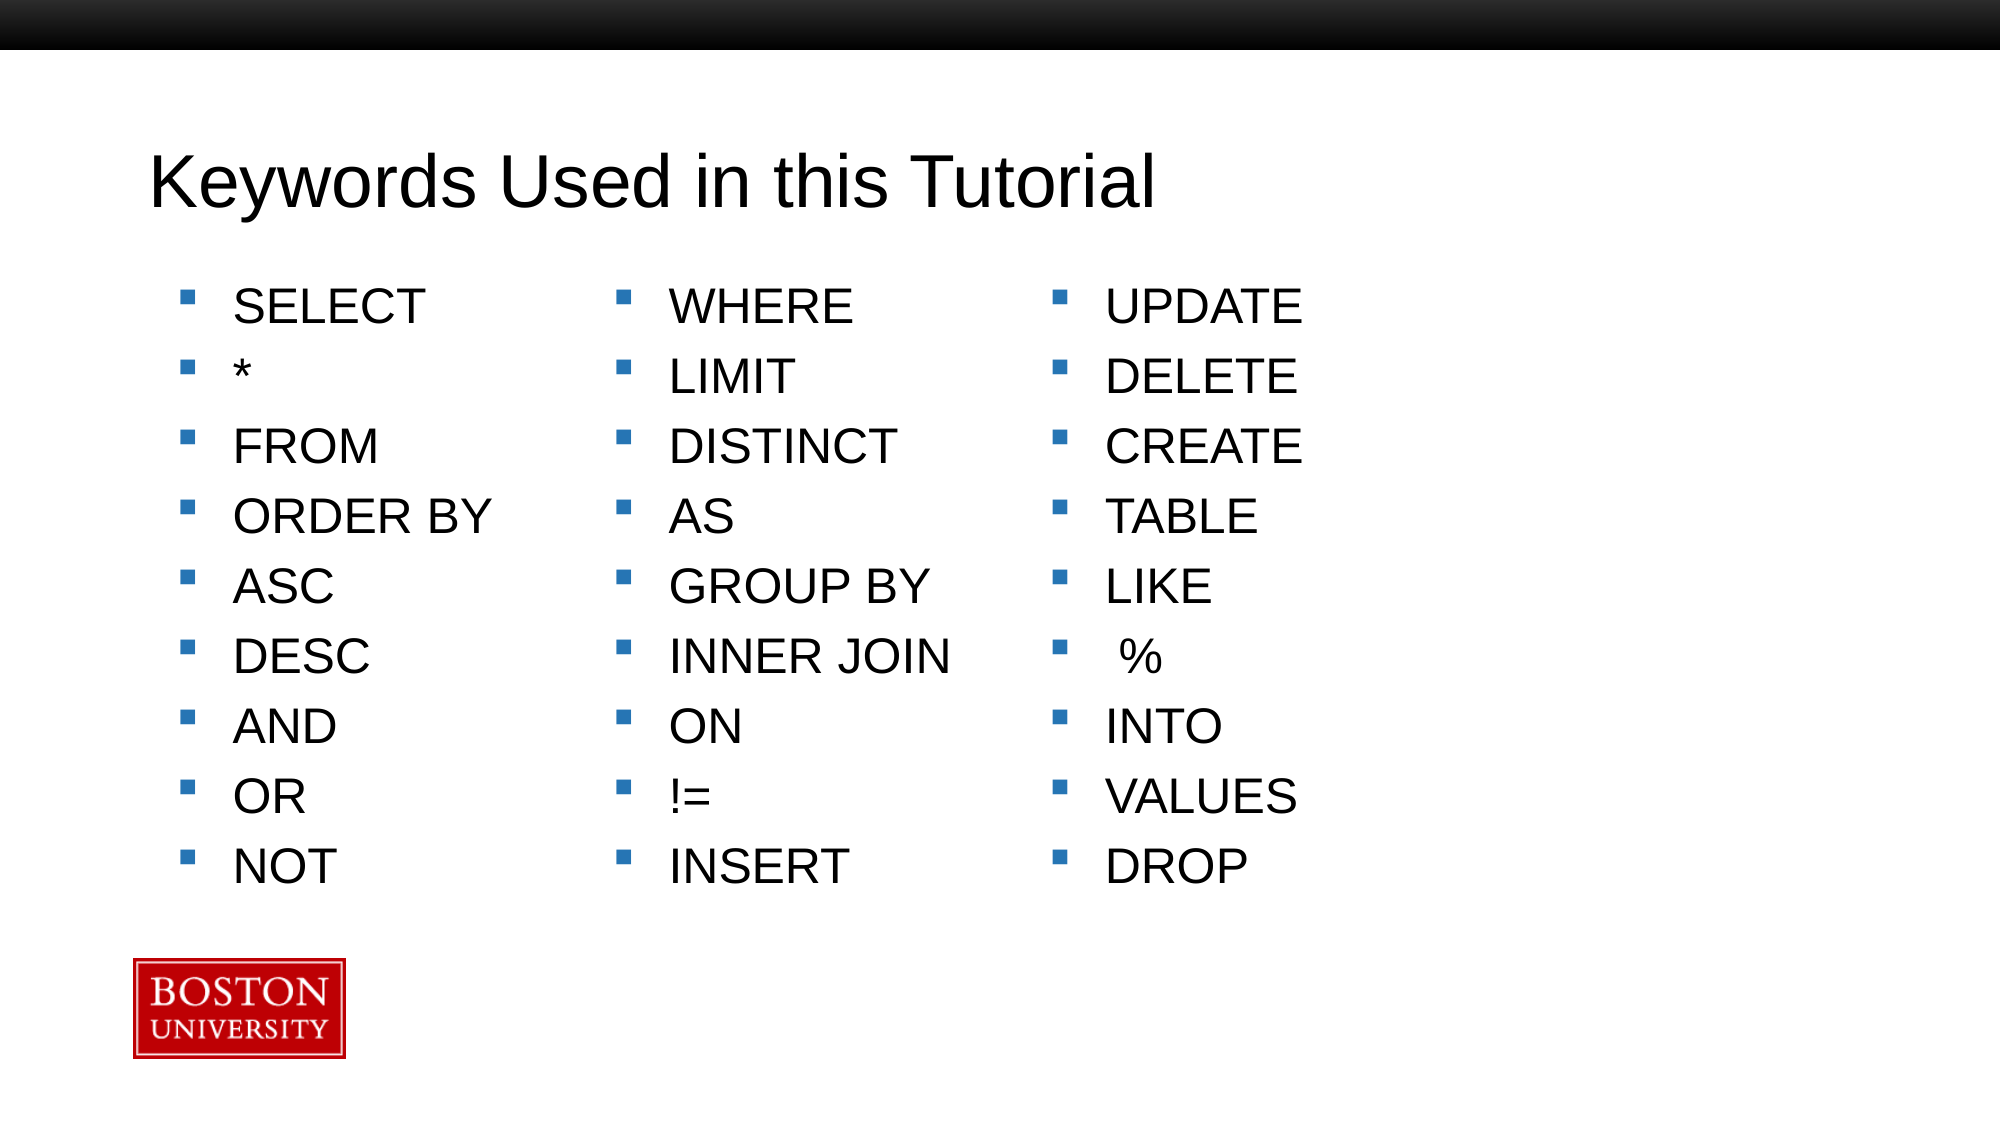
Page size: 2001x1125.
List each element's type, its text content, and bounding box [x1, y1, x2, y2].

list SELECT * FROM ORDER BY ASC DESC AND OR NOT WHERE LIMIT DISTINCT AS GROUP BY INNER JOIN ON != INSERT UPDATE DELETE CREATE TABLE LIKE % INTO VALUES DROP [161, 265, 1937, 938]
title Keywords Used in this Tutorial [133, 125, 1867, 238]
picture [133, 958, 346, 1059]
